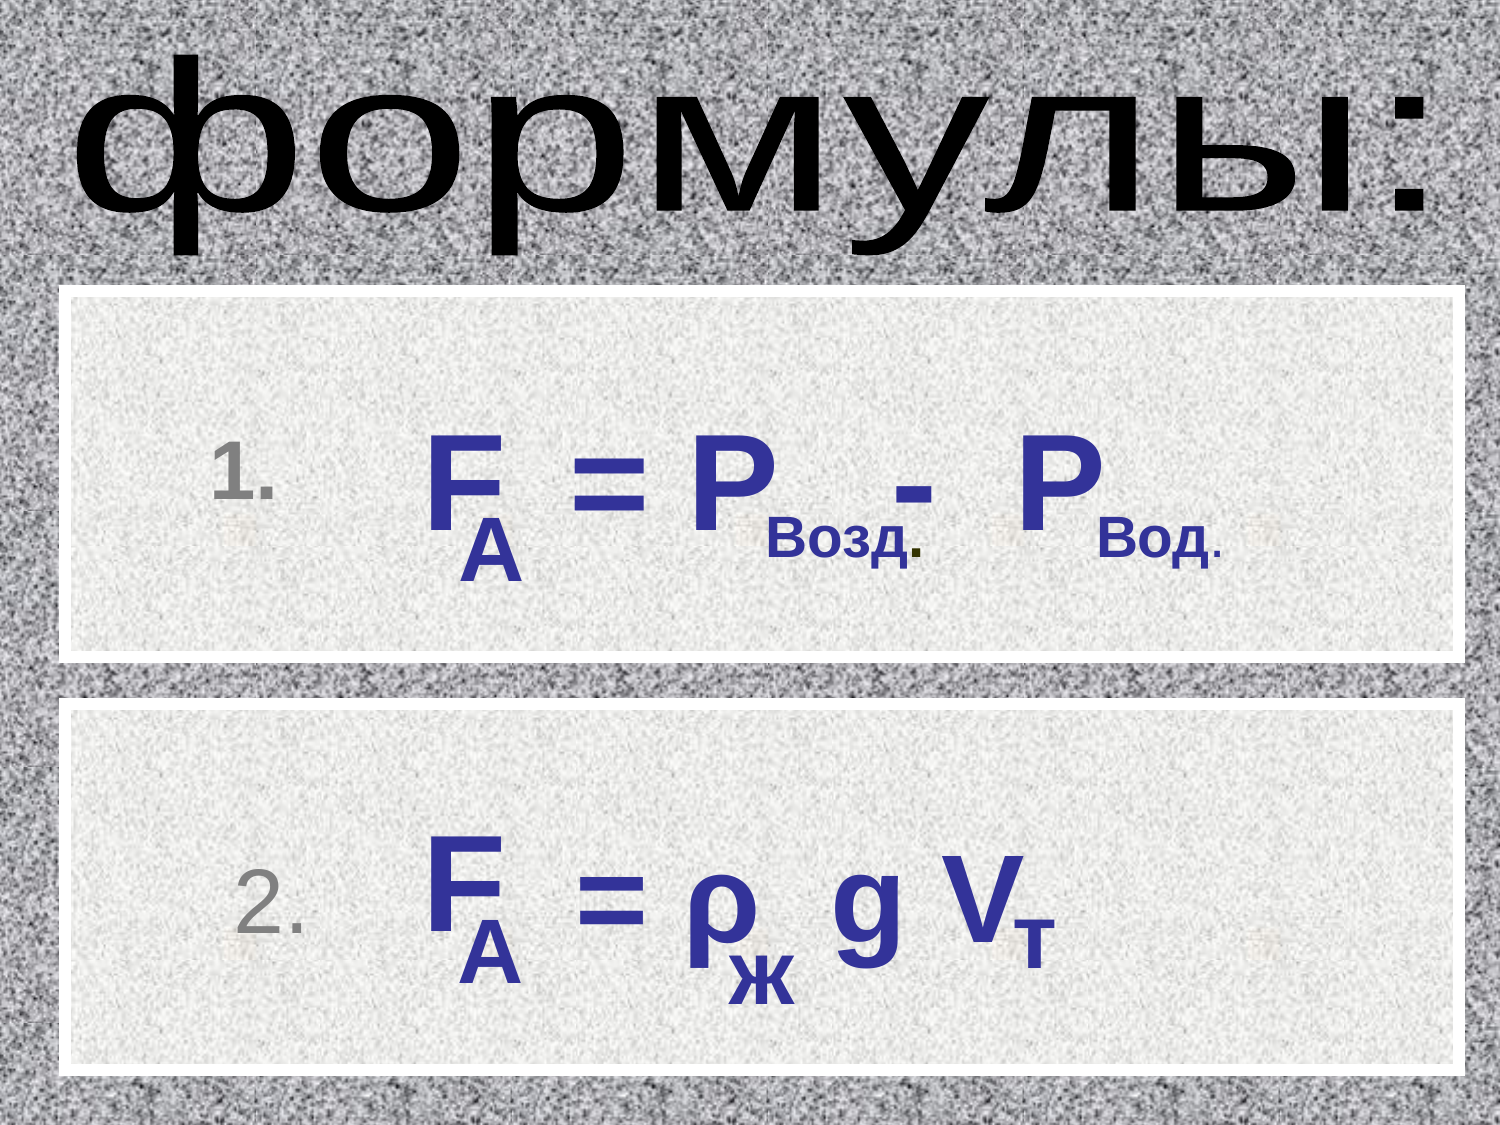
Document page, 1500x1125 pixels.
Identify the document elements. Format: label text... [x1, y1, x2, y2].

text_box 2. [218, 834, 384, 959]
text_box [64, 290, 1459, 657]
picture [0, 0, 1500, 1125]
text_box [64, 704, 1459, 1071]
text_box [407, 786, 1259, 1031]
text_box 1. [194, 408, 361, 524]
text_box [407, 385, 1401, 608]
